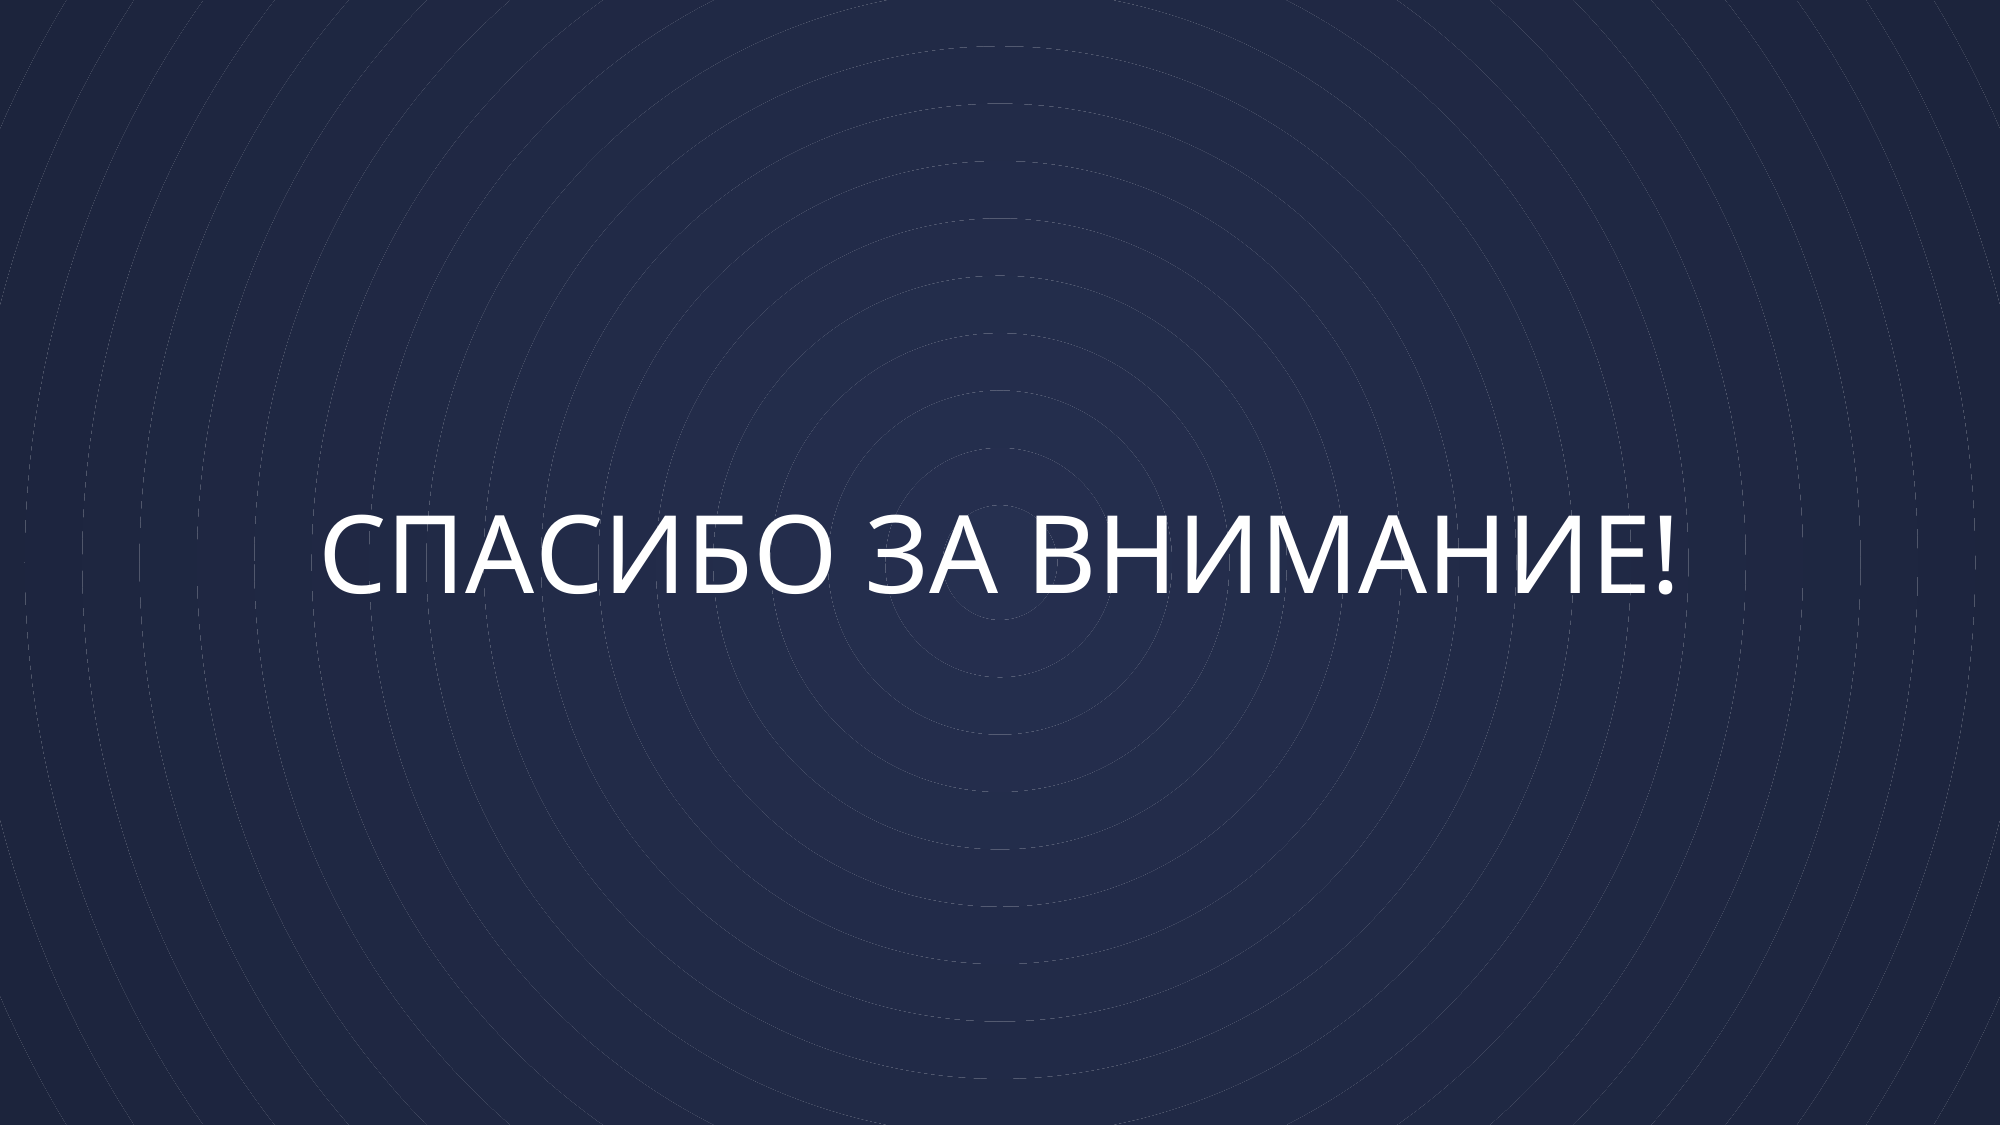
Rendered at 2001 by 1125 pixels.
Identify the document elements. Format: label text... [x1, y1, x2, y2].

title СПАСИБО ЗА ВНИМАНИЕ! [249, 187, 1750, 625]
